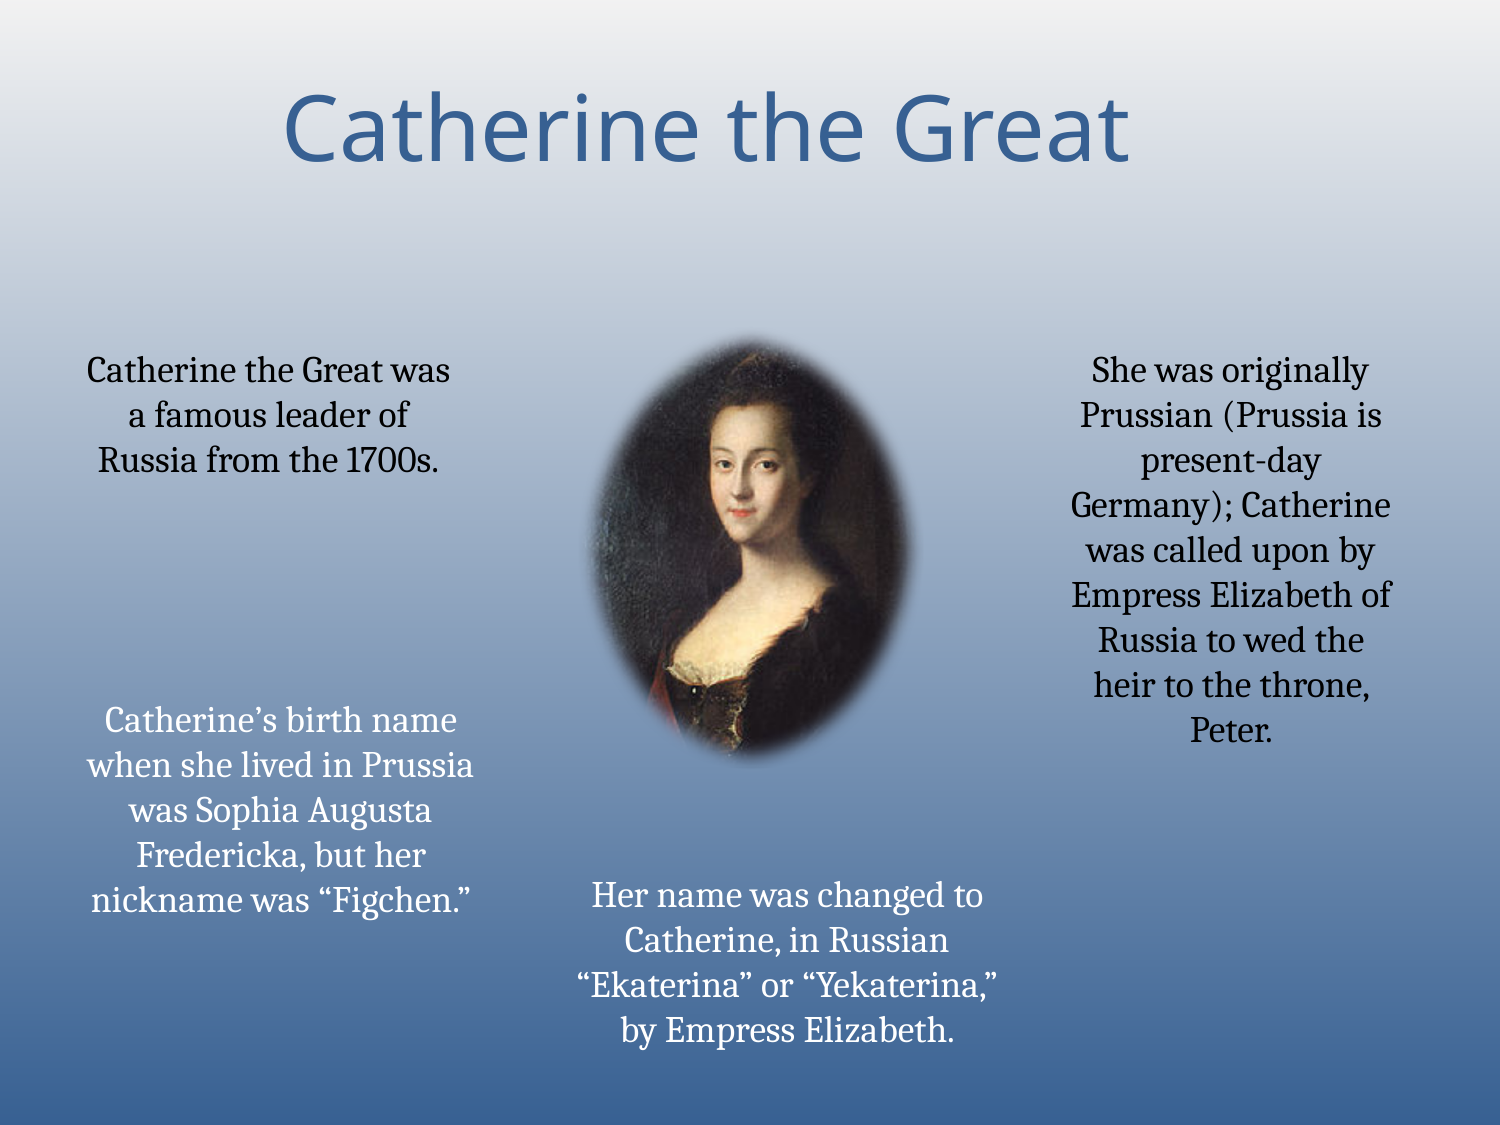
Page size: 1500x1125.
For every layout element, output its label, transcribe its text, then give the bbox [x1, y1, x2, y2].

text_box She was originally Prussian (Prussia is present-day Germany); Catherine was called upon by Empress Elizabeth of Russia to wed the heir to the throne, Peter. [1049, 337, 1413, 758]
text_box Catherine the Great [137, 62, 1275, 188]
picture [574, 324, 927, 776]
text_box Her name was changed to Catherine, in Russian “Ekaterina” or “Yekaterina,” by Empress Elizabeth. [549, 862, 1025, 1058]
text_box Catherine the Great was a famous leader of Russia from the 1700s. [62, 337, 475, 488]
text_box Catherine’s birth name when she lived in Prussia was Sophia Augusta Fredericka, but her nickname was “Figchen.” [49, 687, 513, 973]
